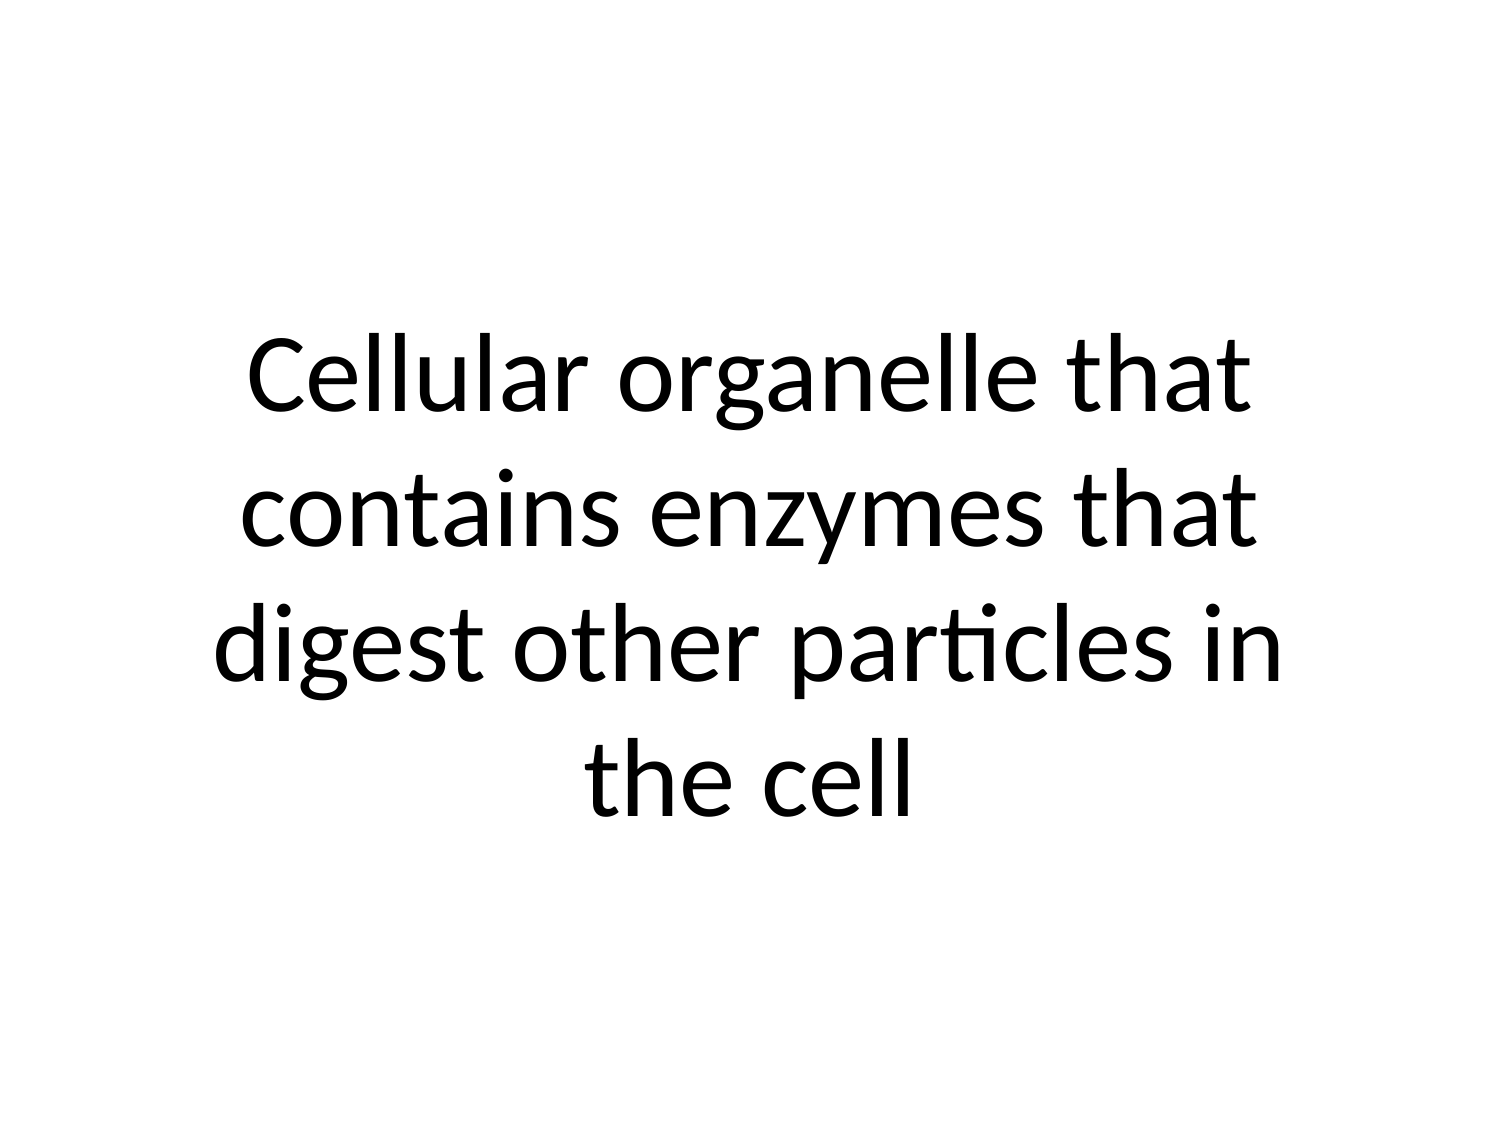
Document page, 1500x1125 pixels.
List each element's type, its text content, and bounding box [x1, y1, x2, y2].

title Cellular organelle that contains enzymes that digest other particles in the cell [112, 50, 1388, 1088]
